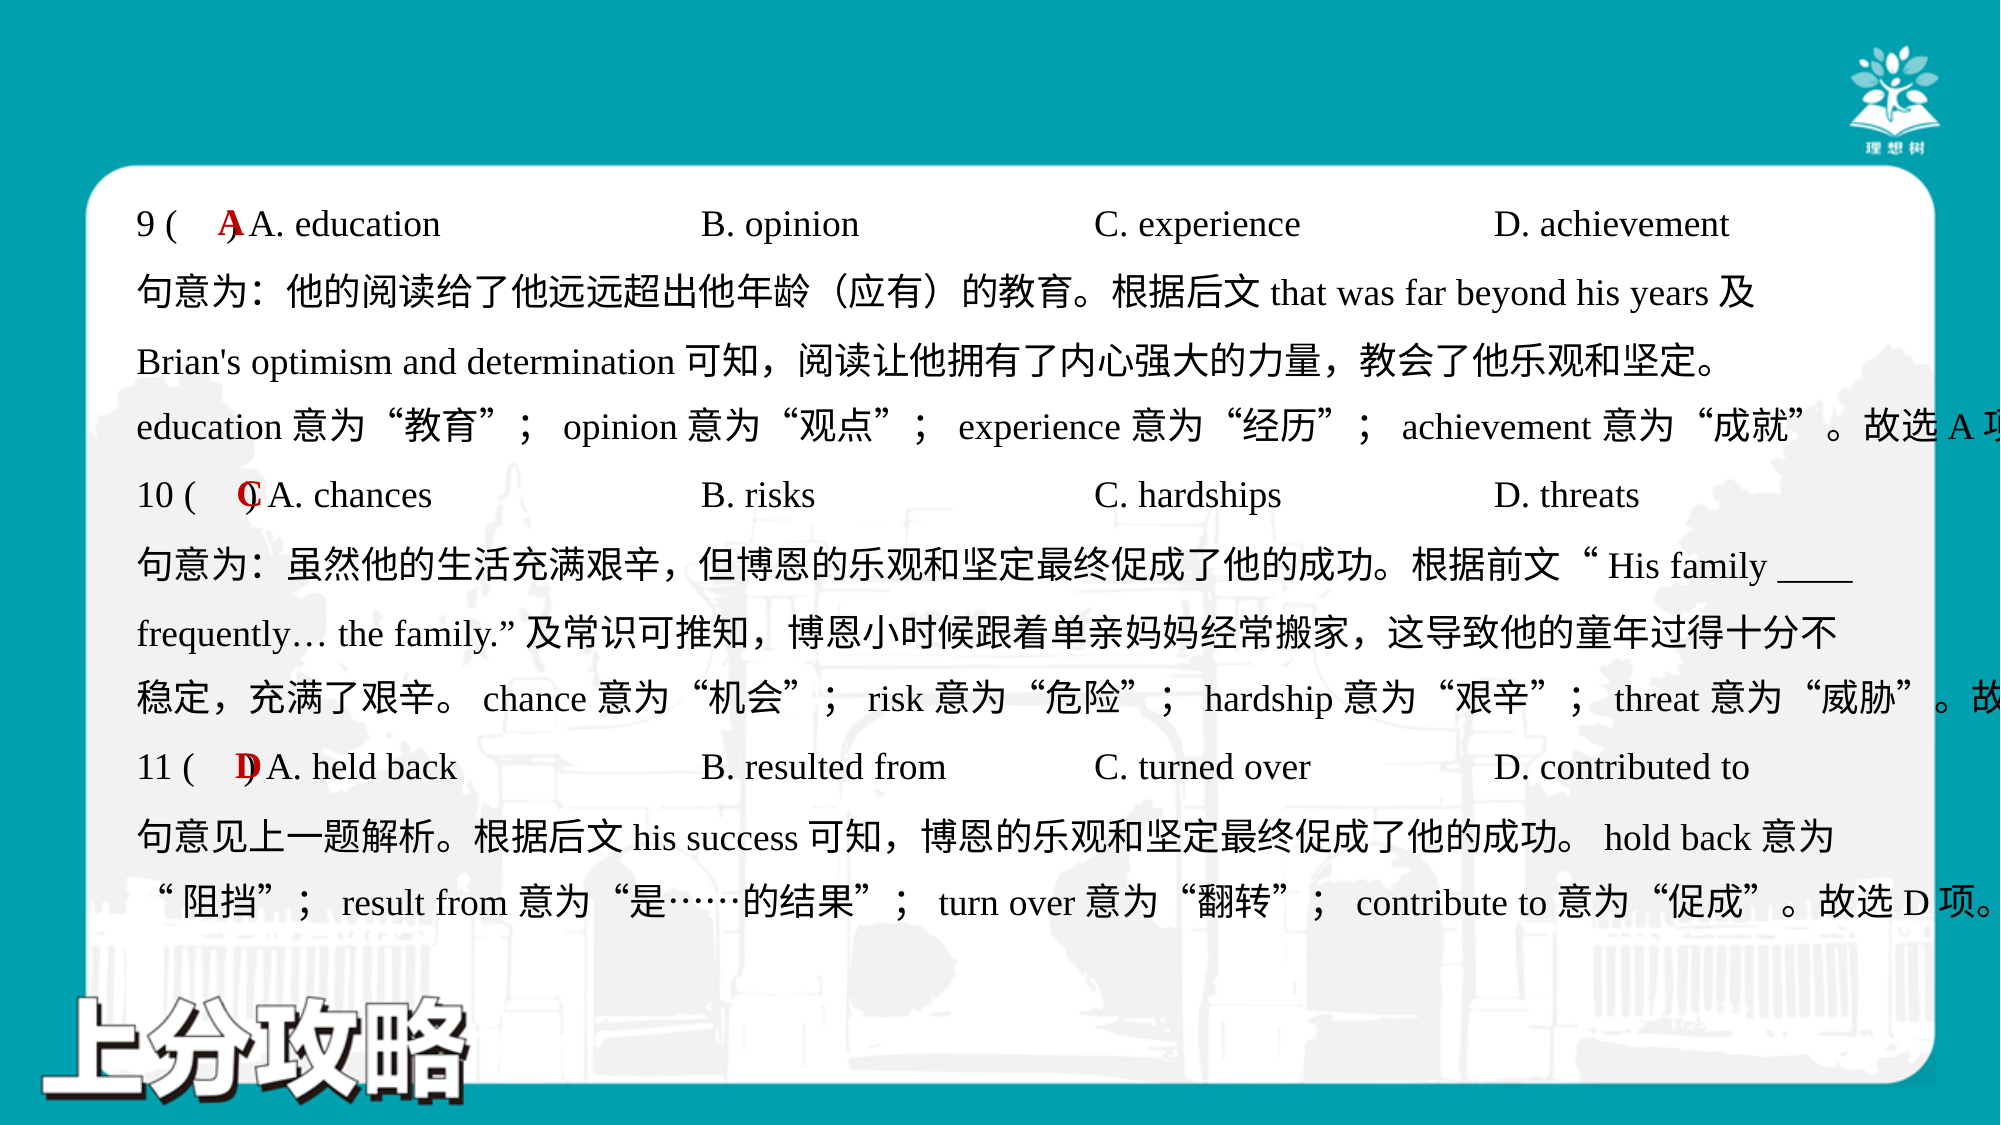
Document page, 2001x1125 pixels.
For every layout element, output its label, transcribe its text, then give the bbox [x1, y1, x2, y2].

text_box A [204, 176, 259, 236]
text_box 11 ( ) A. held back B. resulted from C. turned over D. contributed to [276, 720, 1865, 780]
text_box 句意见上一题解析。根据后文his success可知，博恩的乐观和坚定最终促成了他的成功。hold back意为 “阻挡”；result from意为“是……的结果”；turn over意为“翻转”；contribute to意为“促成”。故选D项。 [136, 789, 1865, 916]
text_box D [221, 719, 276, 780]
text_box 句意为：他的阅读给了他远远超出他年龄（应有）的教育。根据后文that was far beyond his years及 Brian's optimism and determination可知，阅读让他拥有了内心强大的力量，教会了他乐观和坚定。 education意为“教育”；opinion意为“观点”；experience意为“经历”；achievement意为“成就”。故选A项。 [136, 244, 1865, 441]
text_box 句意为：虽然他的生活充满艰辛，但博恩的乐观和坚定最终促成了他的成功。根据前文“His family ____ frequently… the family.”及常识可推知，博恩小时候跟着单亲妈妈经常搬家，这导致他的童年过得十分不 稳定，充满了艰辛。chance意为“机会”；risk意为“危险”；hardship意为“艰辛”；threat意为“威胁”。故选C项。 [136, 516, 1865, 713]
text_box 9 ( ) A. education B. opinion C. experience D. achievement [136, 176, 1865, 237]
picture [0, 0, 2000, 1125]
text_box 10 ( ) A. chances B. risks C. hardships D. threats [278, 447, 1865, 507]
text_box C [222, 447, 278, 507]
text_box 11 ( ) A. held back B. resulted from C. turned over D. contributed to [136, 720, 221, 780]
text_box 10 ( ) A. chances B. risks C. hardships D. threats [136, 447, 222, 507]
